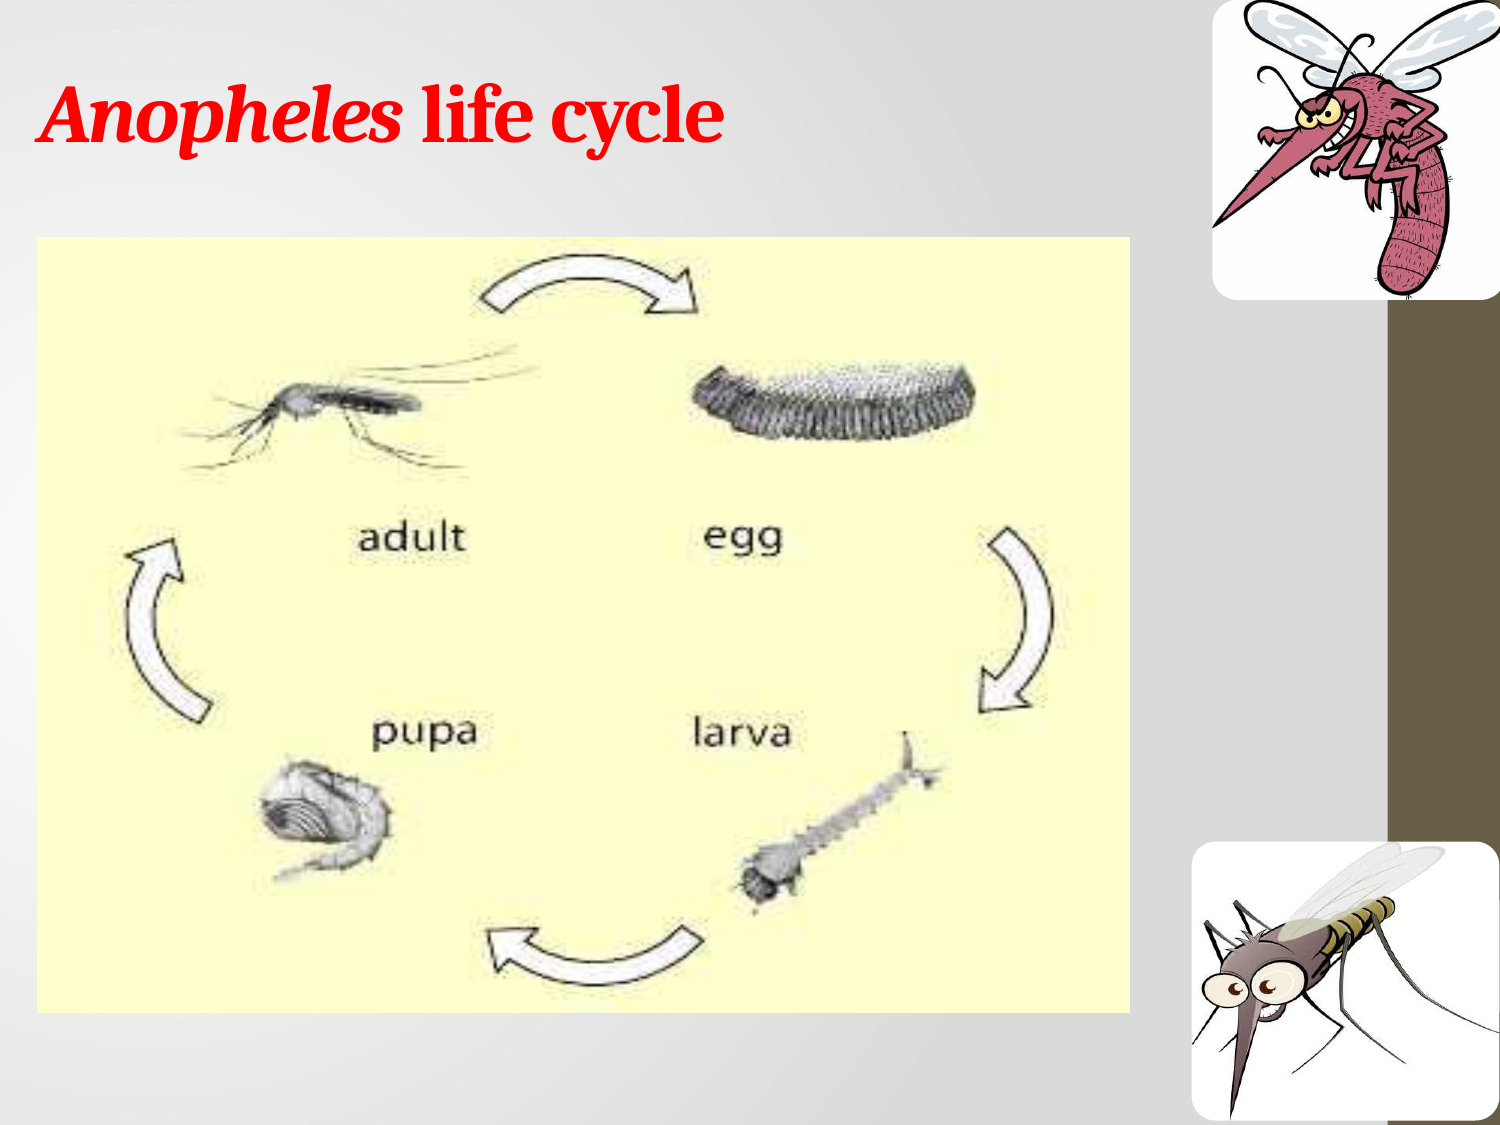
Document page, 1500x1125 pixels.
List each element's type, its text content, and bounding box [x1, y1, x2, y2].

title Anopheles life cycle [24, 50, 1209, 168]
picture [1191, 841, 1500, 1122]
picture [1211, 0, 1500, 301]
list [36, 236, 1130, 1013]
